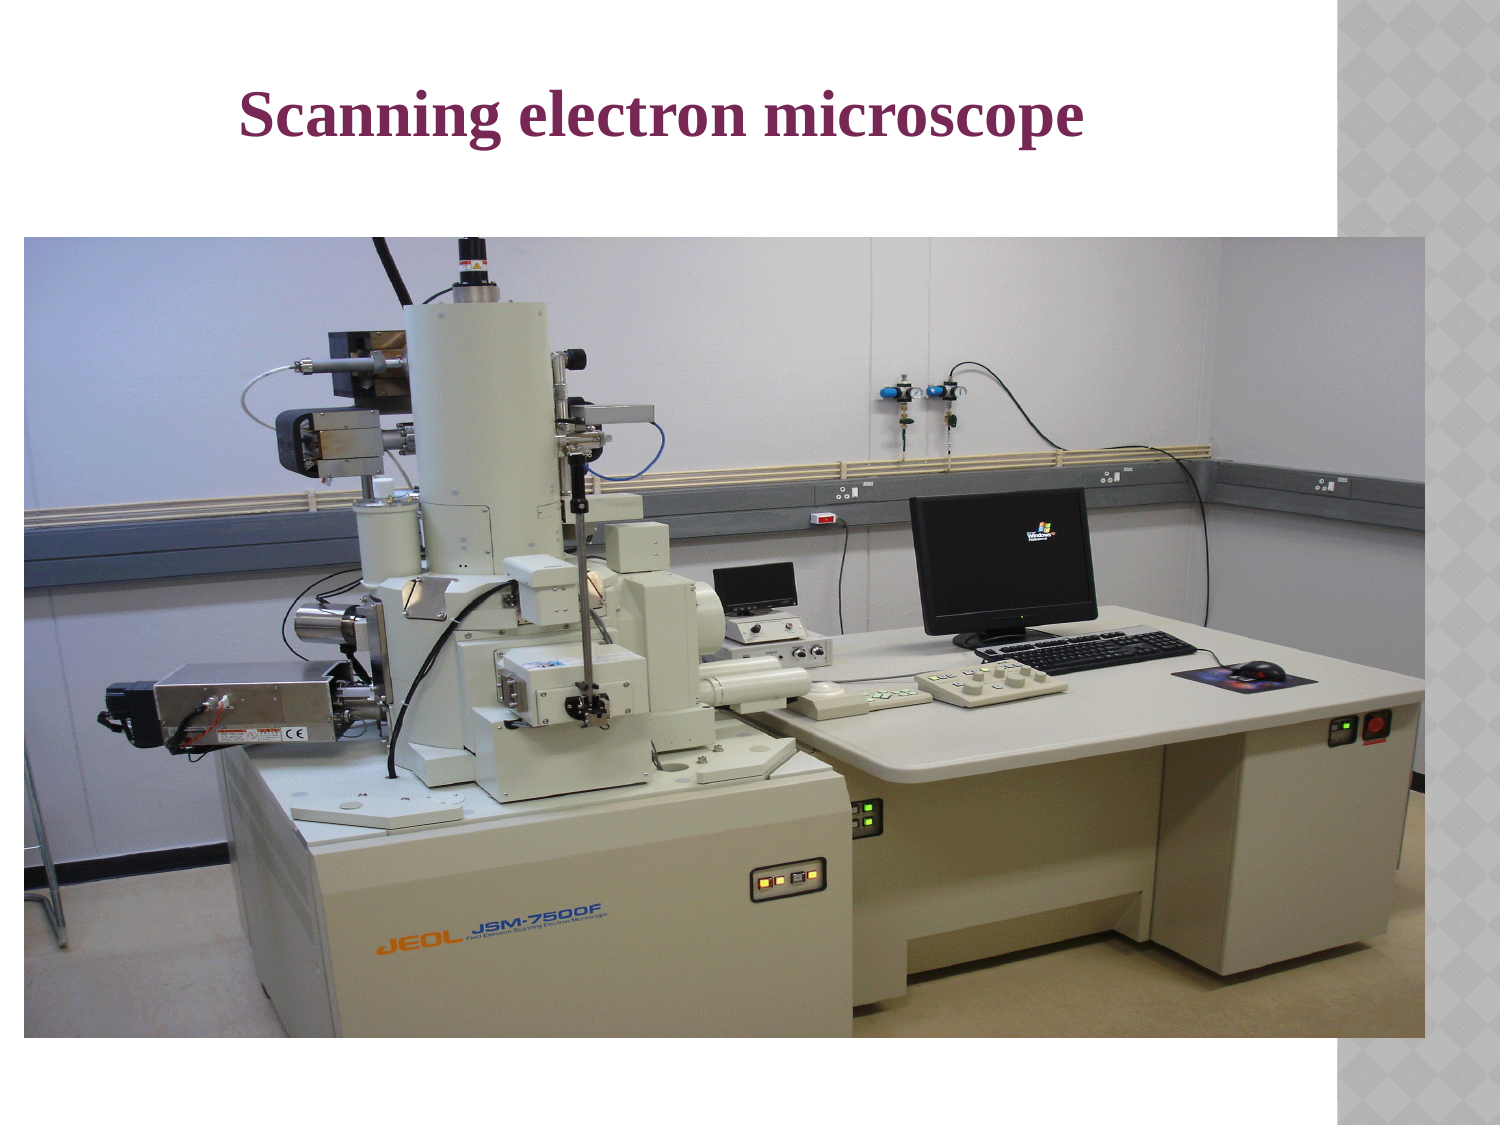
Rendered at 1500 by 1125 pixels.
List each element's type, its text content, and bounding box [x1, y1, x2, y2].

picture [24, 237, 1426, 1038]
text_box Scanning electron microscope [187, 62, 1138, 158]
